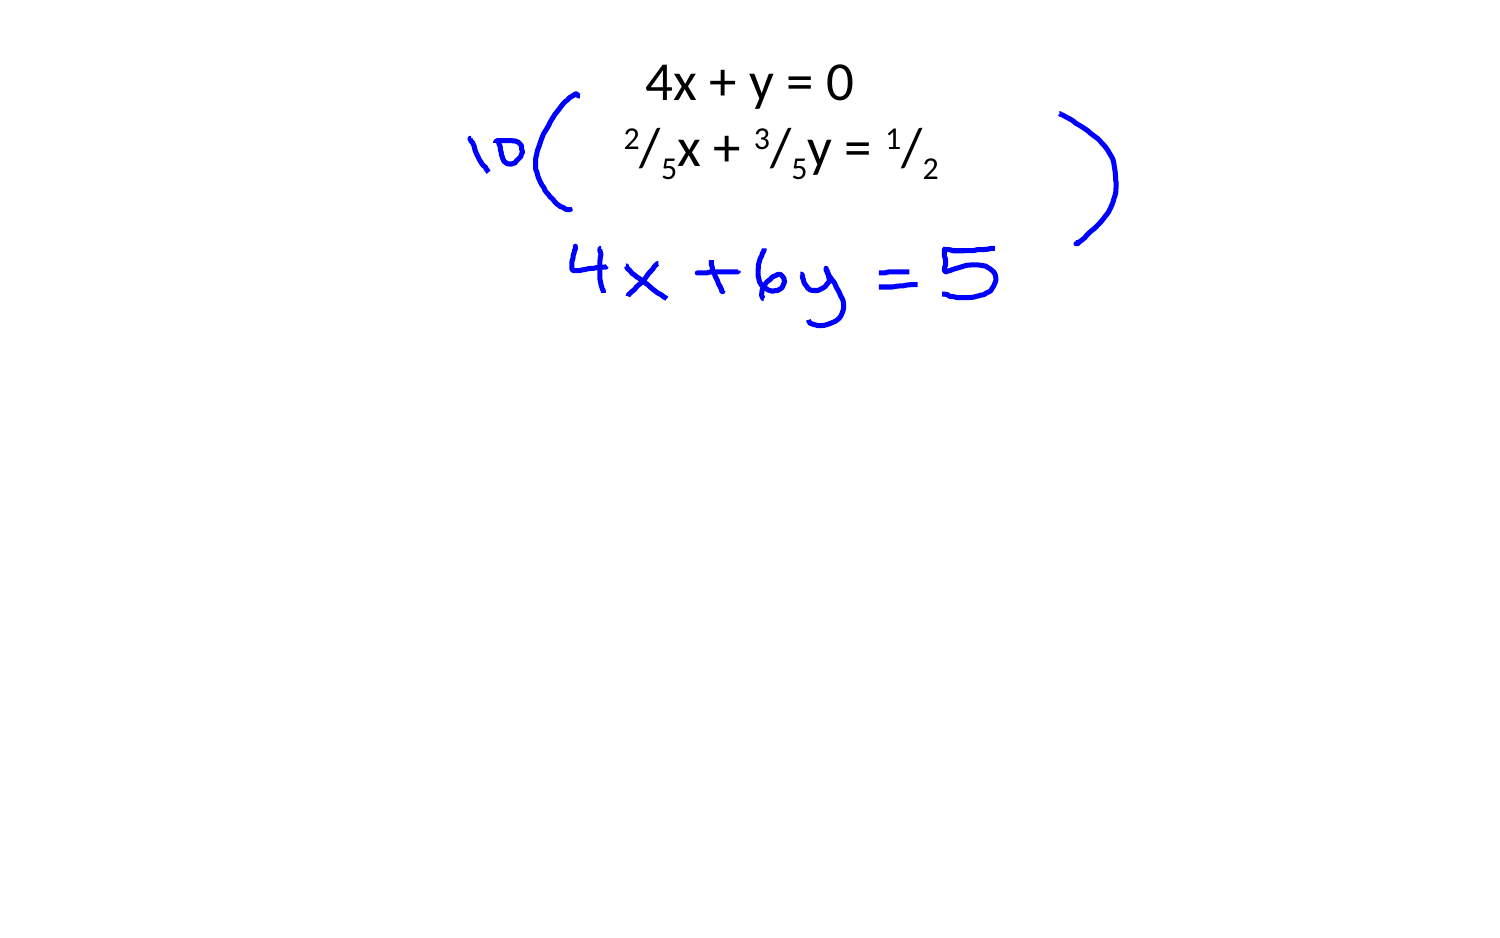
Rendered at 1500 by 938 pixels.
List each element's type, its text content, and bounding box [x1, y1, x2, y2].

text_box [469, 137, 490, 173]
text_box [1059, 112, 1117, 245]
text_box [494, 139, 524, 165]
title 4x + y = 0 2/5x + 3/5y = 1/2 [75, 37, 1425, 194]
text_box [571, 245, 997, 326]
text_box [534, 93, 580, 211]
